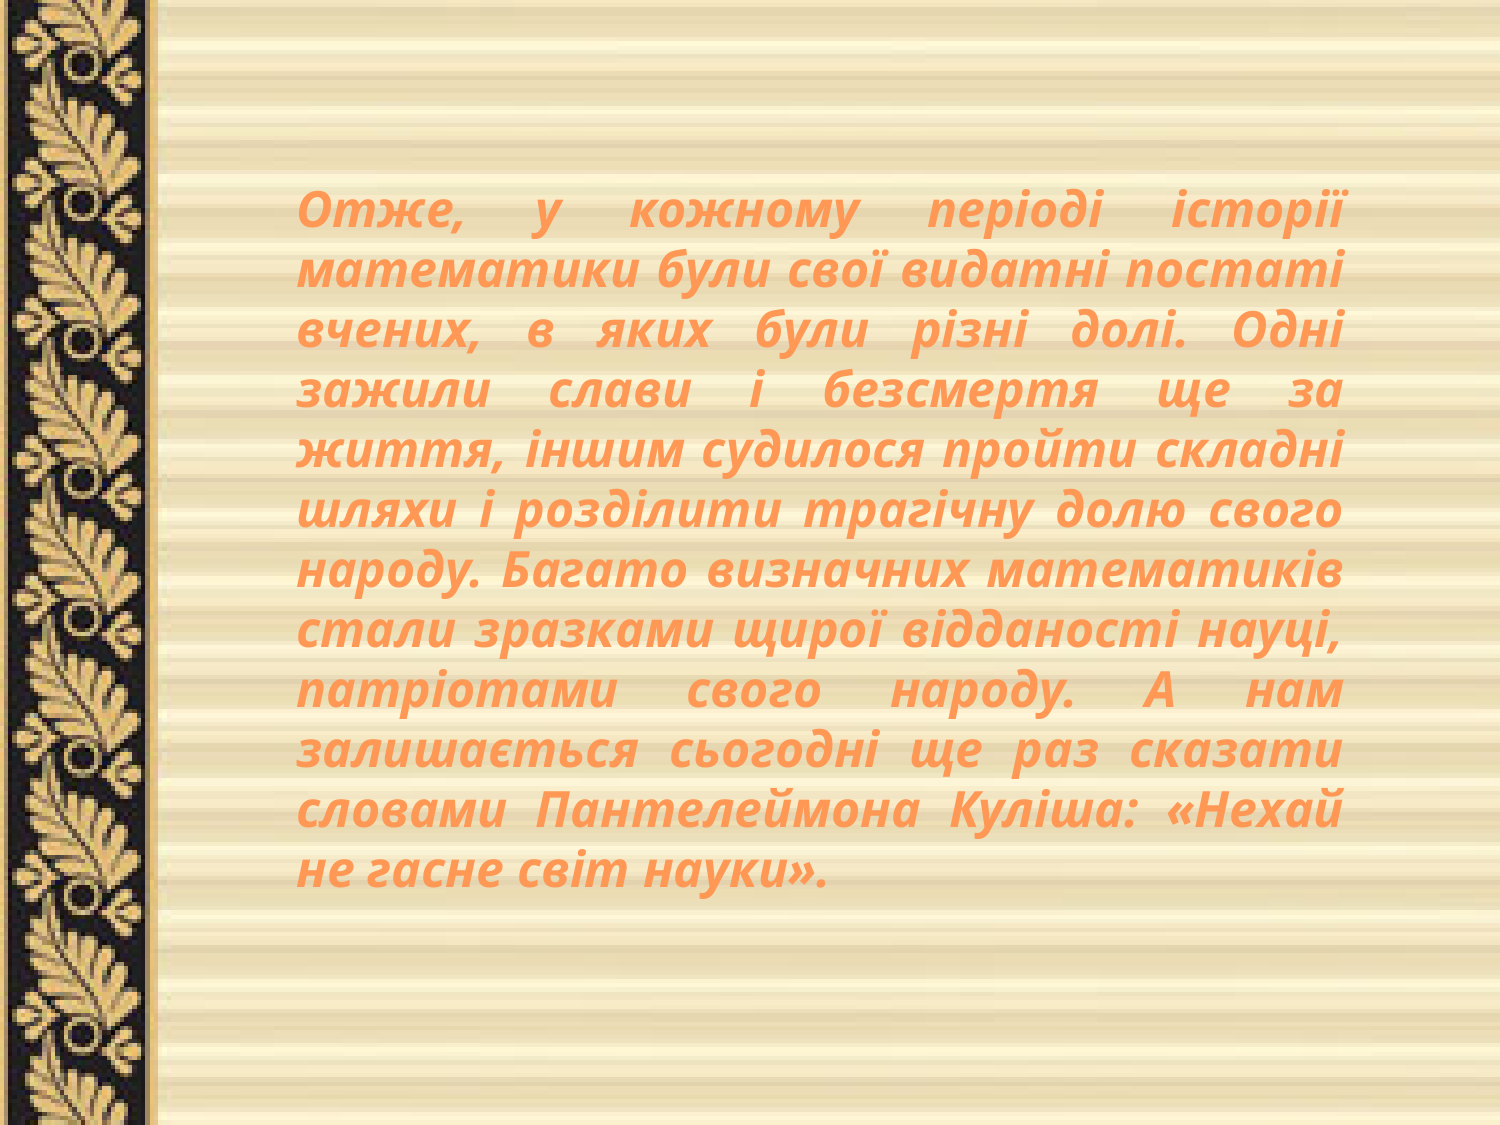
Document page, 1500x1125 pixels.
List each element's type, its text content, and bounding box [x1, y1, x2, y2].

picture [0, 0, 1500, 1125]
text_box Отже, у кожному періоді історії математики були свої видатні постаті вчених, в яких були різні долі. Одні зажили слави і безсмертя ще за життя, іншим судилося пройти складні шляхи і розділити трагічну долю свого народу. Багато визначних математиків стали зразками щирої відданості науці, патріотами свого народу. А нам залишається сьогодні ще раз сказати словами Пантелеймона Куліша: «Нехай не гасне світ науки». [281, 169, 1360, 905]
